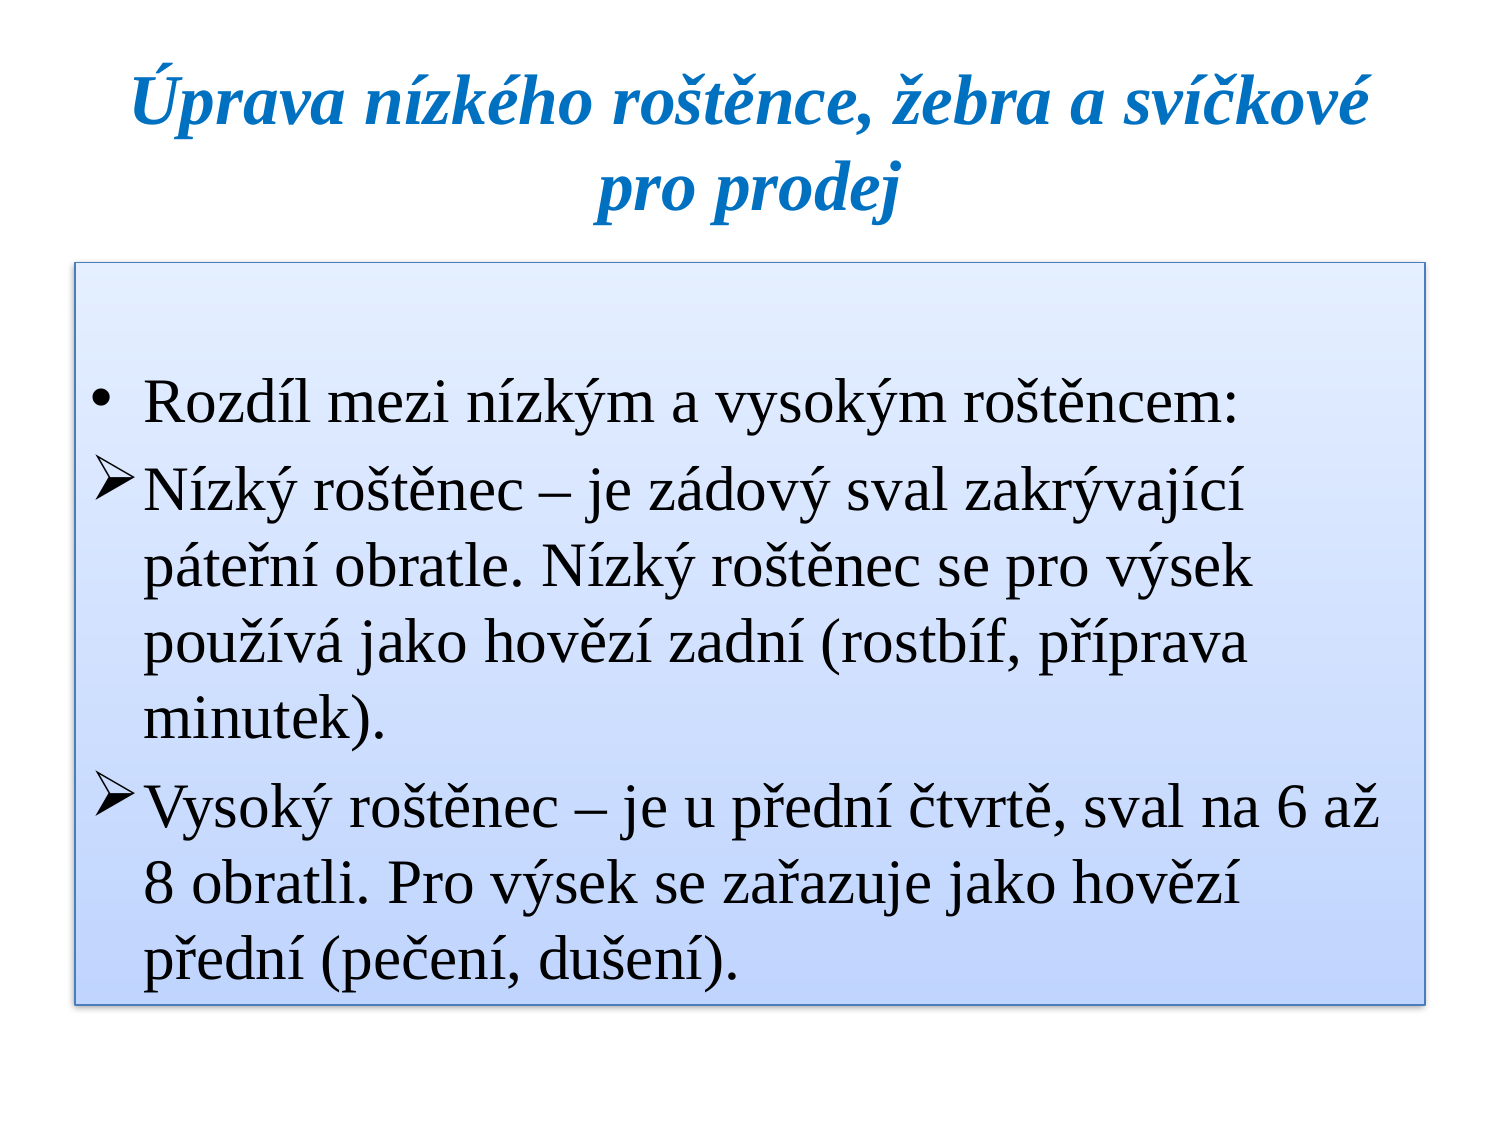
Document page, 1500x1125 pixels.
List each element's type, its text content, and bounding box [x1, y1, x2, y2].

title Úprava nízkého roštěnce, žebra a svíčkové pro prodej [75, 45, 1425, 233]
list Rozdíl mezi nízkým a vysokým roštěncem: Nízký roštěnec – je zádový sval zakrývající páteřní obratle. Nízký roštěnec se pro výsek používá jako hovězí zadní (rostbíf, příprava minutek). Vysoký roštěnec – je u přední čtvrtě, sval na 6 až 8 obratli. Pro výsek se zařazuje jako hovězí přední (pečení, dušení). [74, 262, 1426, 1006]
